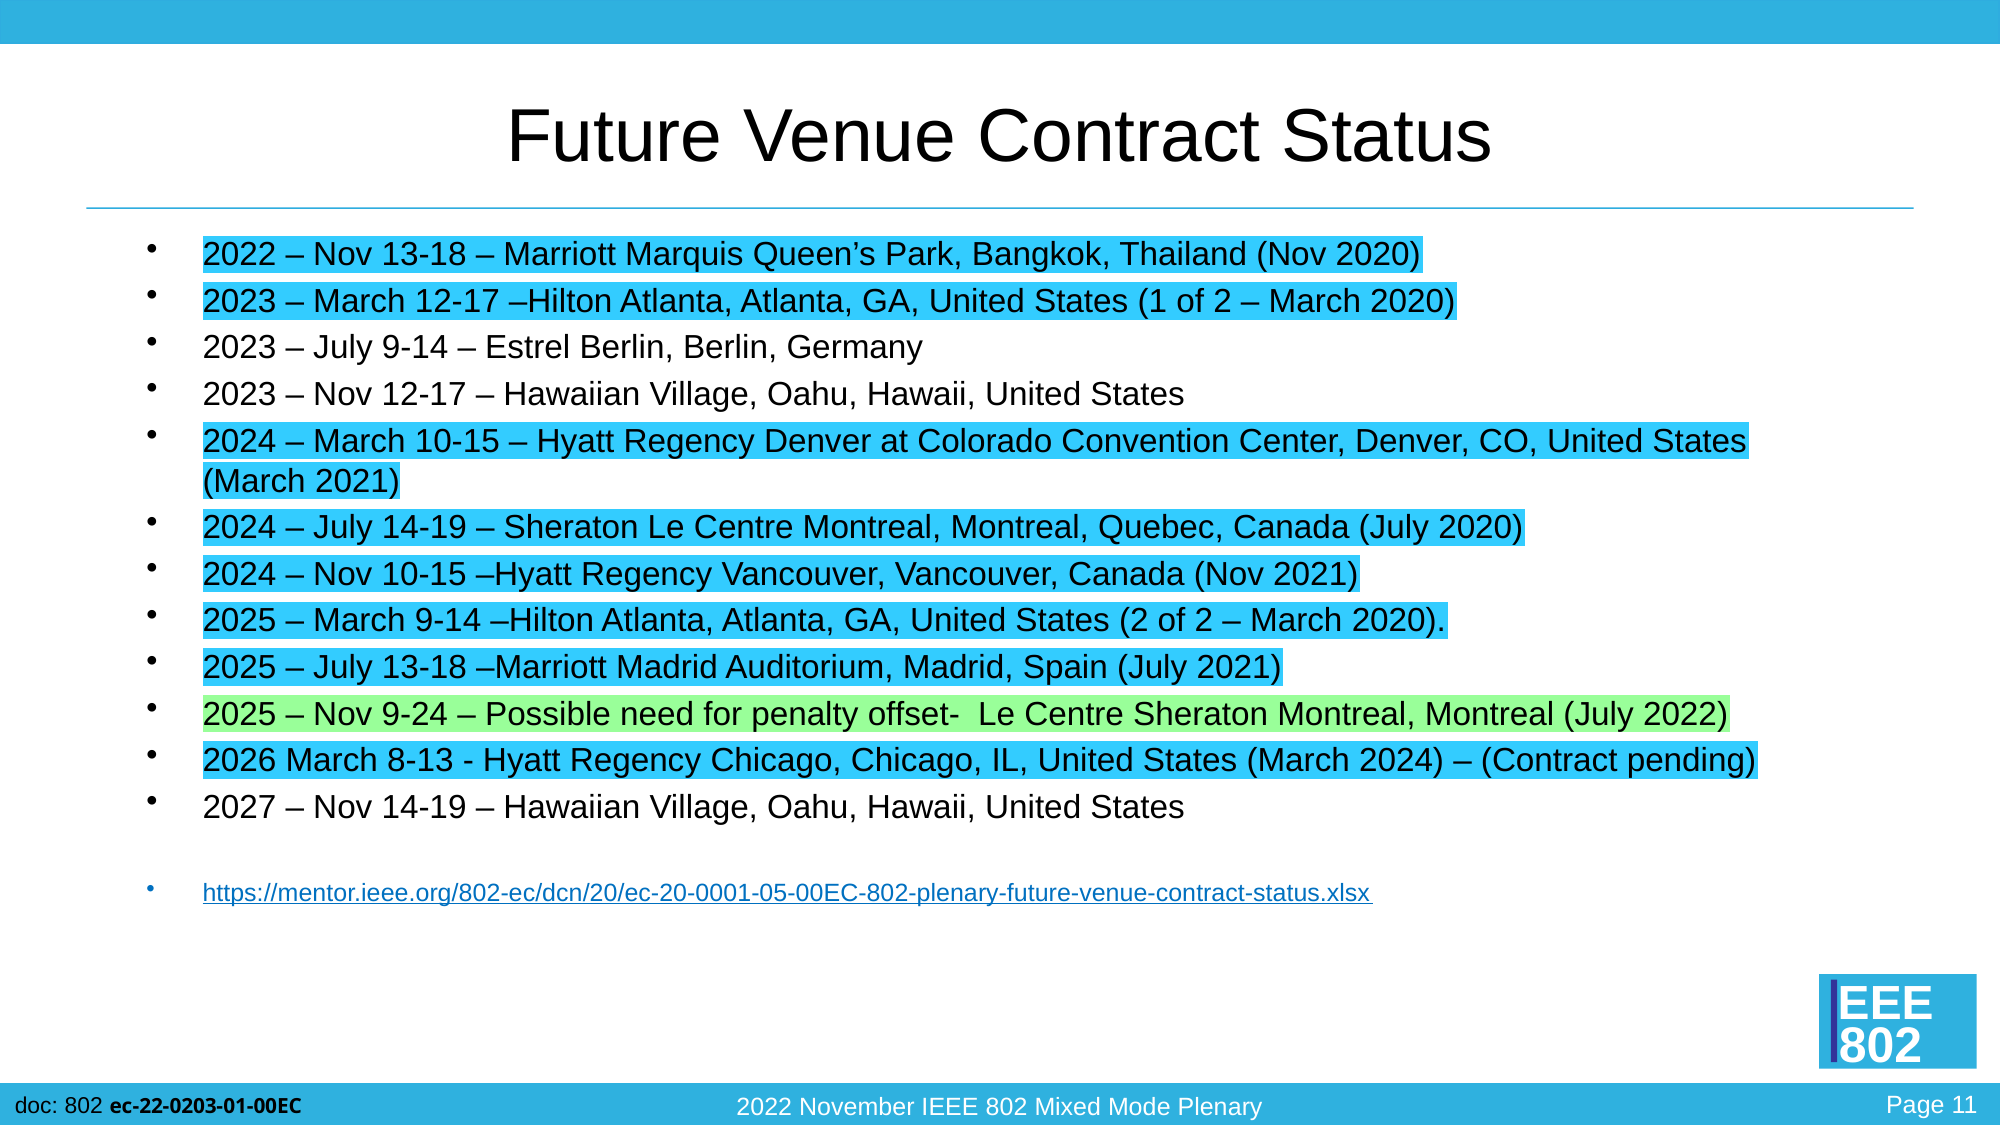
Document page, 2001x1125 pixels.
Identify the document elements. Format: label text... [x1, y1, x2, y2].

list 2022 – Nov 13-18 – Marriott Marquis Queen’s Park, Bangkok, Thailand (Nov 2020) 2023 – March 12-17 –Hilton Atlanta, Atlanta, GA, United States (1 of 2 – March 2020) 2023 – July 9-14 – Estrel Berlin, Berlin, Germany 2023 – Nov 12-17 – Hawaiian Village, Oahu, Hawaii, United States 2024 – March 10-15 – Hyatt Regency Denver at Colorado Convention Center, Denver, CO, United States (March 2021) 2024 – July 14-19 – Sheraton Le Centre Montreal, Montreal, Quebec, Canada (July 2020) 2024 – Nov 10-15 –Hyatt Regency Vancouver, Vancouver, Canada (Nov 2021) 2025 – March 9-14 –Hilton Atlanta, Atlanta, GA, United States (2 of 2 – March 2020). 2025 – July 13-18 –Marriott Madrid Auditorium, Madrid, Spain (July 2021) 2025 – Nov 9-24 – Possible need for penalty offset- Le Centre Sheraton Montreal, Montreal (July 2022) 2026 March 8-13 - Hyatt Regency Chicago, Chicago, IL, United States (March 2024) – (Contract pending) 2027 – Nov 14-19 – Hawaiian Village, Oahu, Hawaii, United States https://mentor.ieee.org/802-ec/dcn/20/ec-20-0001-05-00EC-802-plenary-future-venue-contract-status.xlsx [131, 224, 1869, 988]
title Future Venue Contract Status [99, 66, 1900, 197]
